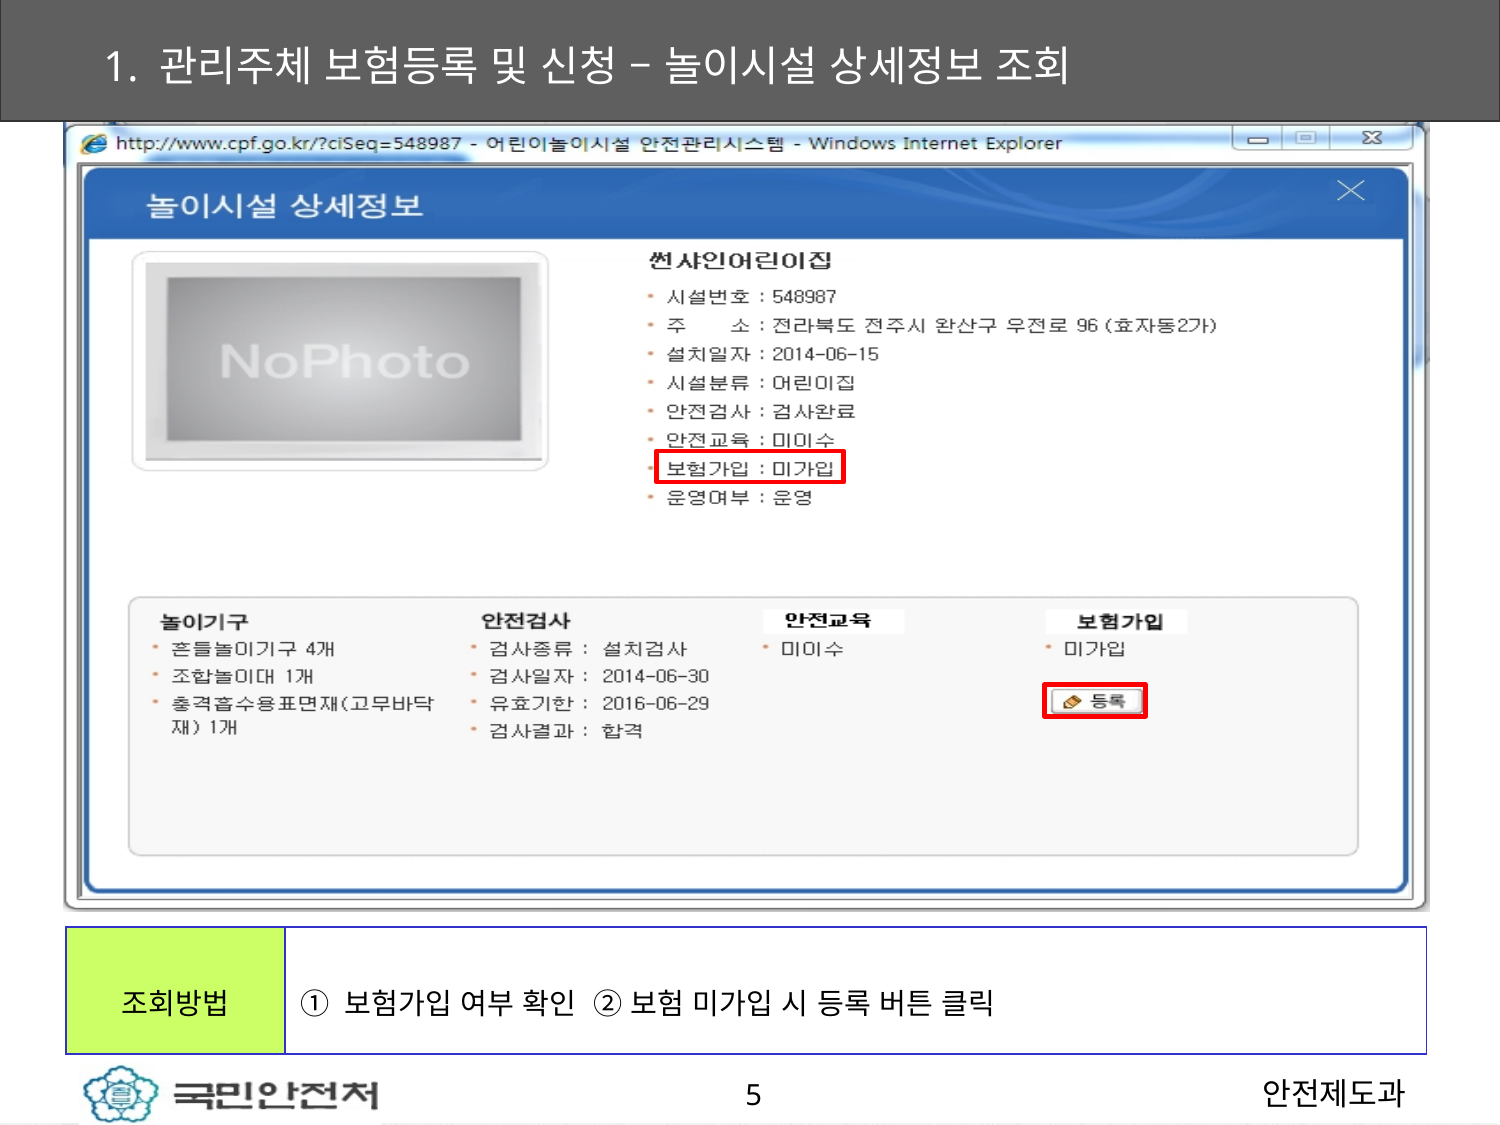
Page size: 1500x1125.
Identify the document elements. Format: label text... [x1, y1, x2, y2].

picture [79, 1062, 534, 1125]
table_header 조회방법 [67, 928, 284, 1053]
slide_number 4 [534, 1062, 973, 1125]
table_header ① 보험가입 여부 확인 ② 보험 미가입 시 등록 버튼 클릭 [286, 928, 1426, 1053]
text_box 1. 관리주체 보험등록 및 신청 – 놀이시설 상세정보 조회 [88, 7, 1407, 121]
picture [63, 122, 1430, 912]
